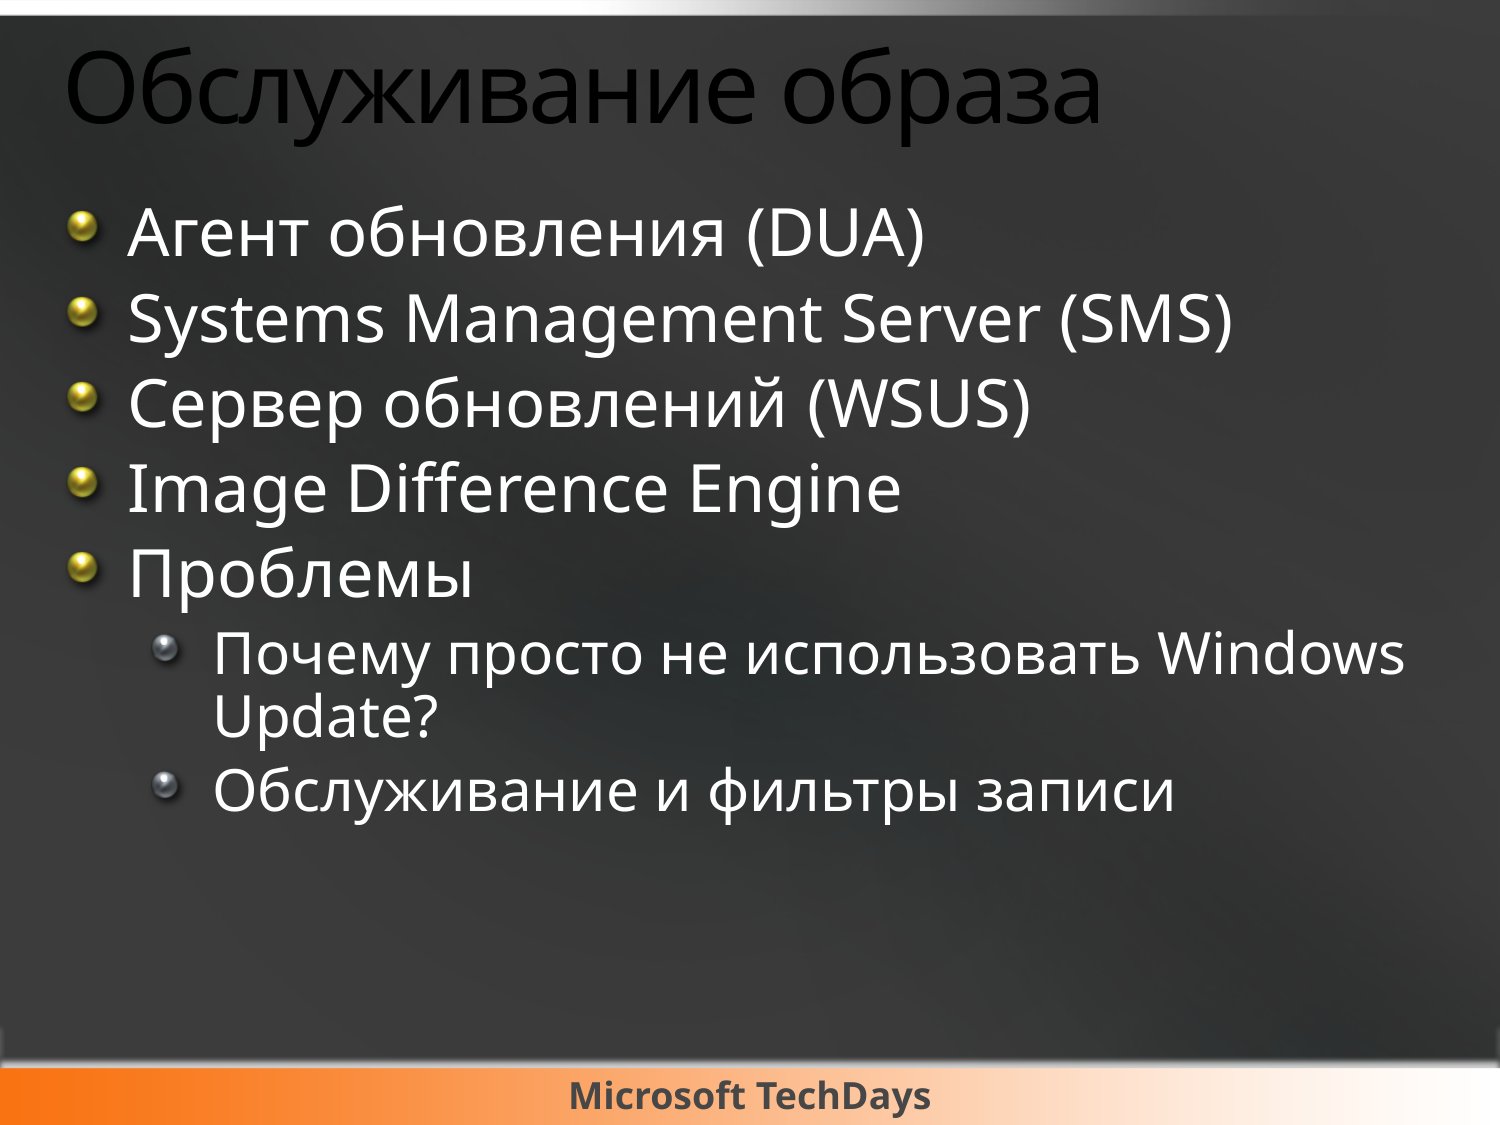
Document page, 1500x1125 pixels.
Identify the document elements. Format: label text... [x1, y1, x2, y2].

title Обслуживание образа [62, 37, 1438, 147]
list Агент обновления (DUA) Systems Management Server (SMS) Сервер обновлений (WSUS) Image Difference Engine Проблемы Почему просто не использовать Windows Update? Обслуживание и фильтры записи [62, 199, 1438, 847]
picture [0, 0, 1500, 1125]
